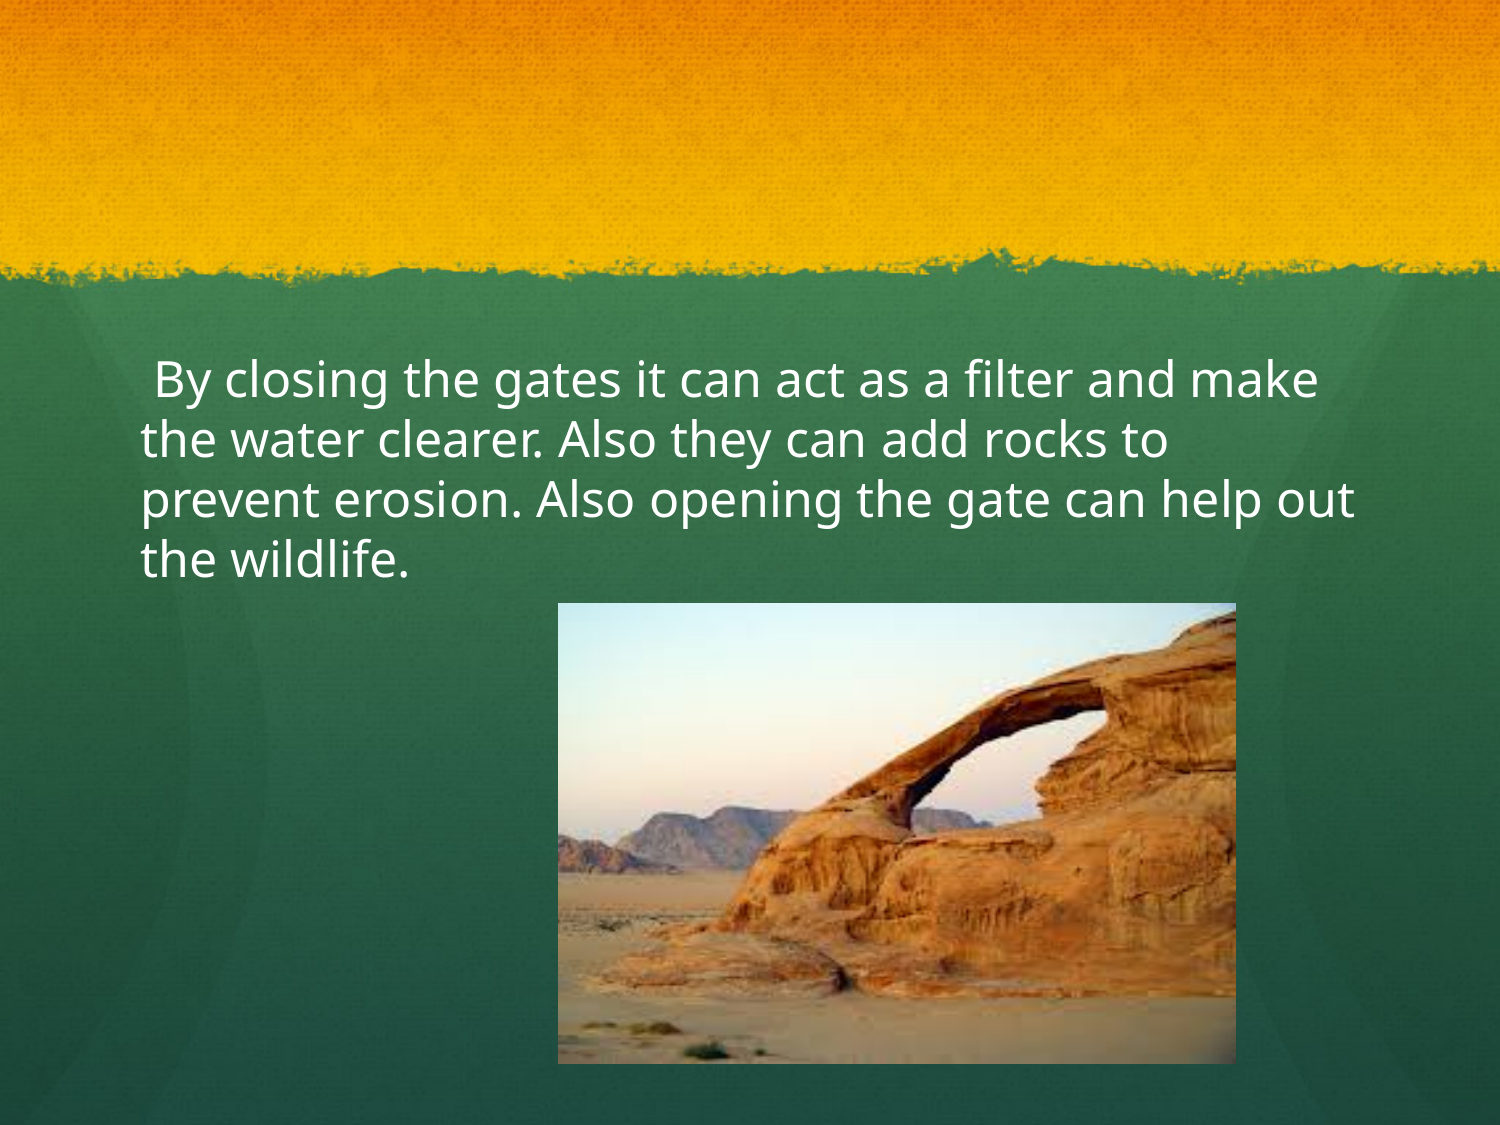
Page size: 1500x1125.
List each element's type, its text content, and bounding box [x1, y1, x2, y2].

picture [0, 0, 1500, 1125]
list By closing the gates it can act as a filter and make the water clearer. Also they can add rocks to prevent erosion. Also opening the gate can help out the wildlife. [125, 339, 1375, 1026]
